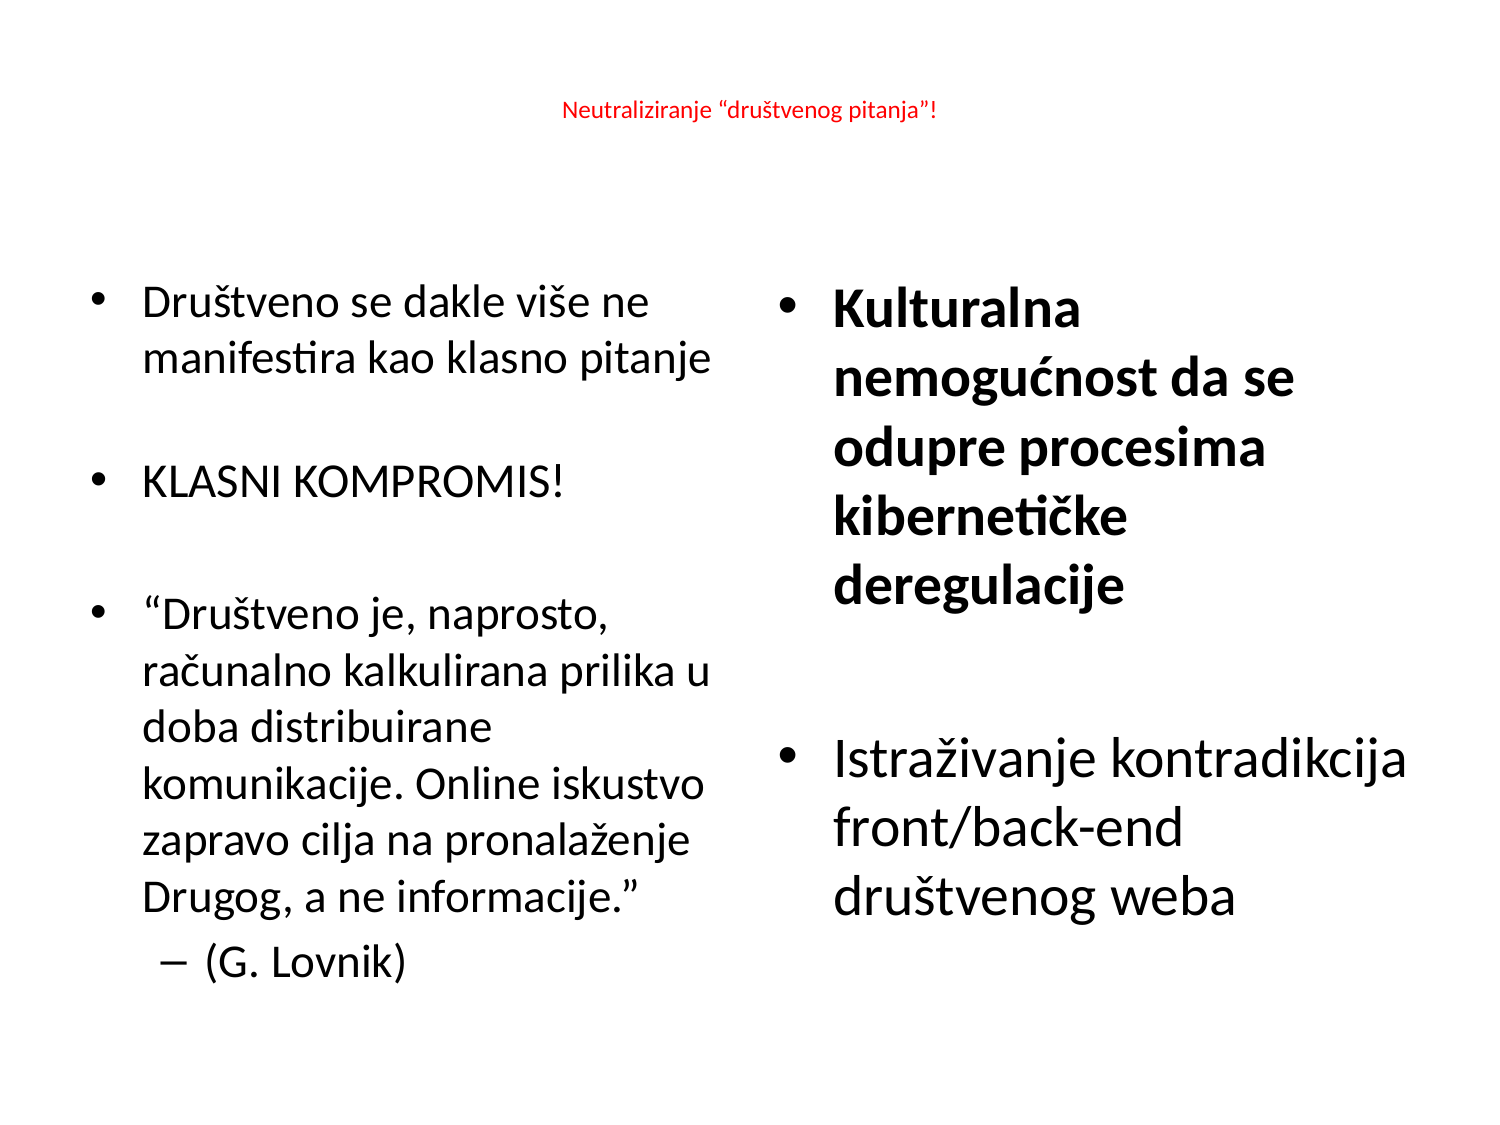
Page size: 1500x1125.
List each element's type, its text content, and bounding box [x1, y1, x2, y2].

list Društveno se dakle više ne manifestira kao klasno pitanje KLASNI KOMPROMIS! “Društveno je, naprosto, računalno kalkulirana prilika u doba distribuirane komunikacije. Online iskustvo zapravo cilja na pronalaženje Drugog, a ne informacije.” (G. Lovnik) [75, 262, 738, 1005]
list Kulturalna nemogućnost da se odupre procesima kibernetičke deregulacije Istraživanje kontradikcija front/back-end društvenog weba [762, 262, 1425, 1005]
title Neutraliziranje “društvenog pitanja”! [75, 45, 1425, 233]
